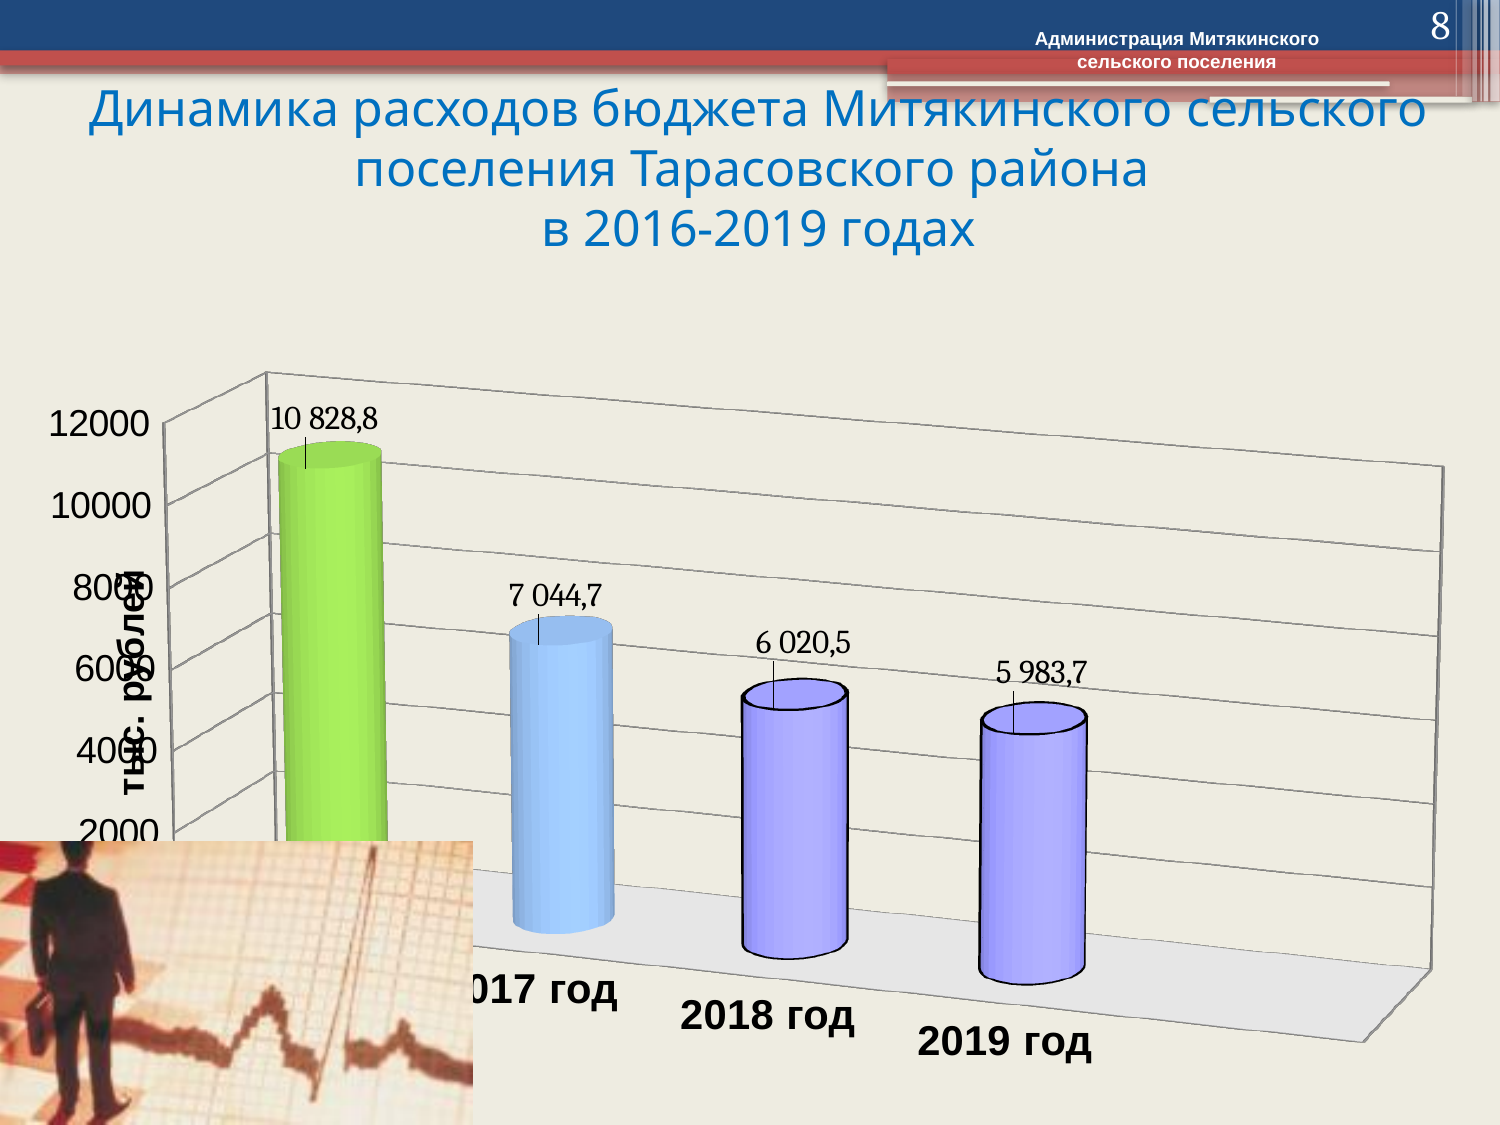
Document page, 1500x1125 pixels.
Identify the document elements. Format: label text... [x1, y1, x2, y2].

picture [0, 841, 473, 1125]
title Динамика расходов бюджета Митякинского сельского поселения Тарасовского района в 2016-2019 годах [17, 77, 1500, 256]
chart [38, 196, 1495, 1125]
slide_number 8 [1340, 0, 1466, 61]
text_box Администрация Митякинского сельского поселения [943, 19, 1411, 80]
